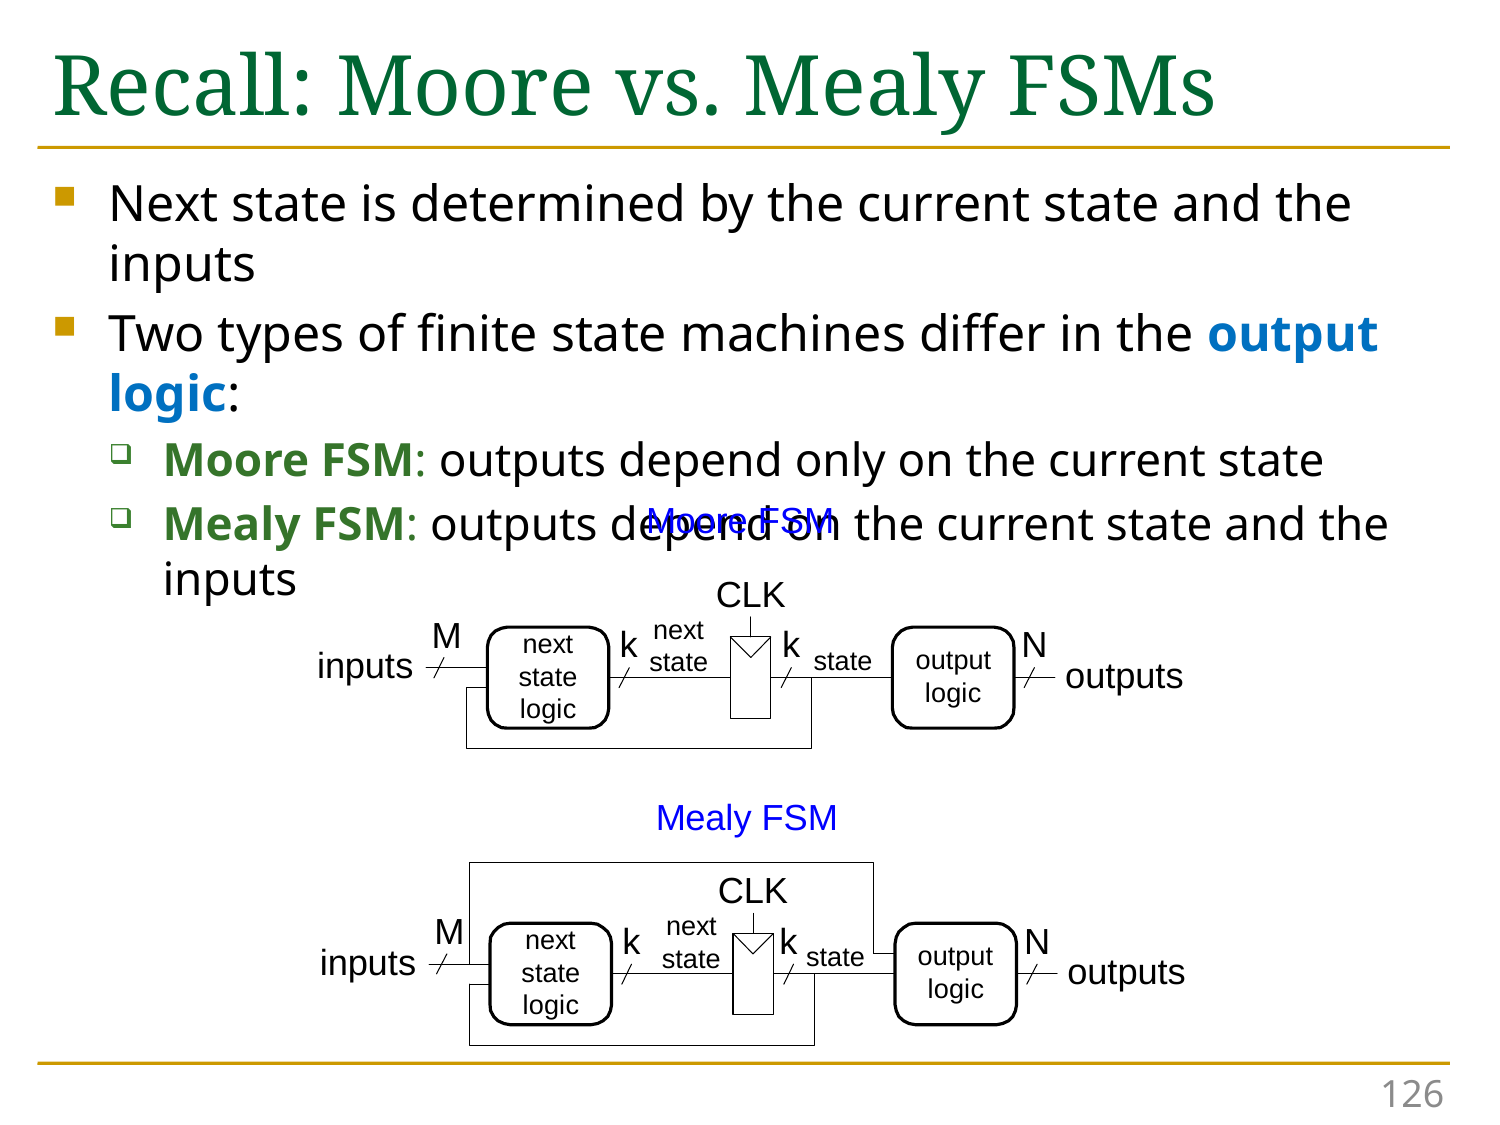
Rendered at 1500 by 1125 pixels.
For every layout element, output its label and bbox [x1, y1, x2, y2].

slide_number [1121, 1066, 1460, 1125]
text_box [287, 477, 1213, 1051]
title [37, 24, 1450, 163]
list [37, 163, 1450, 1016]
